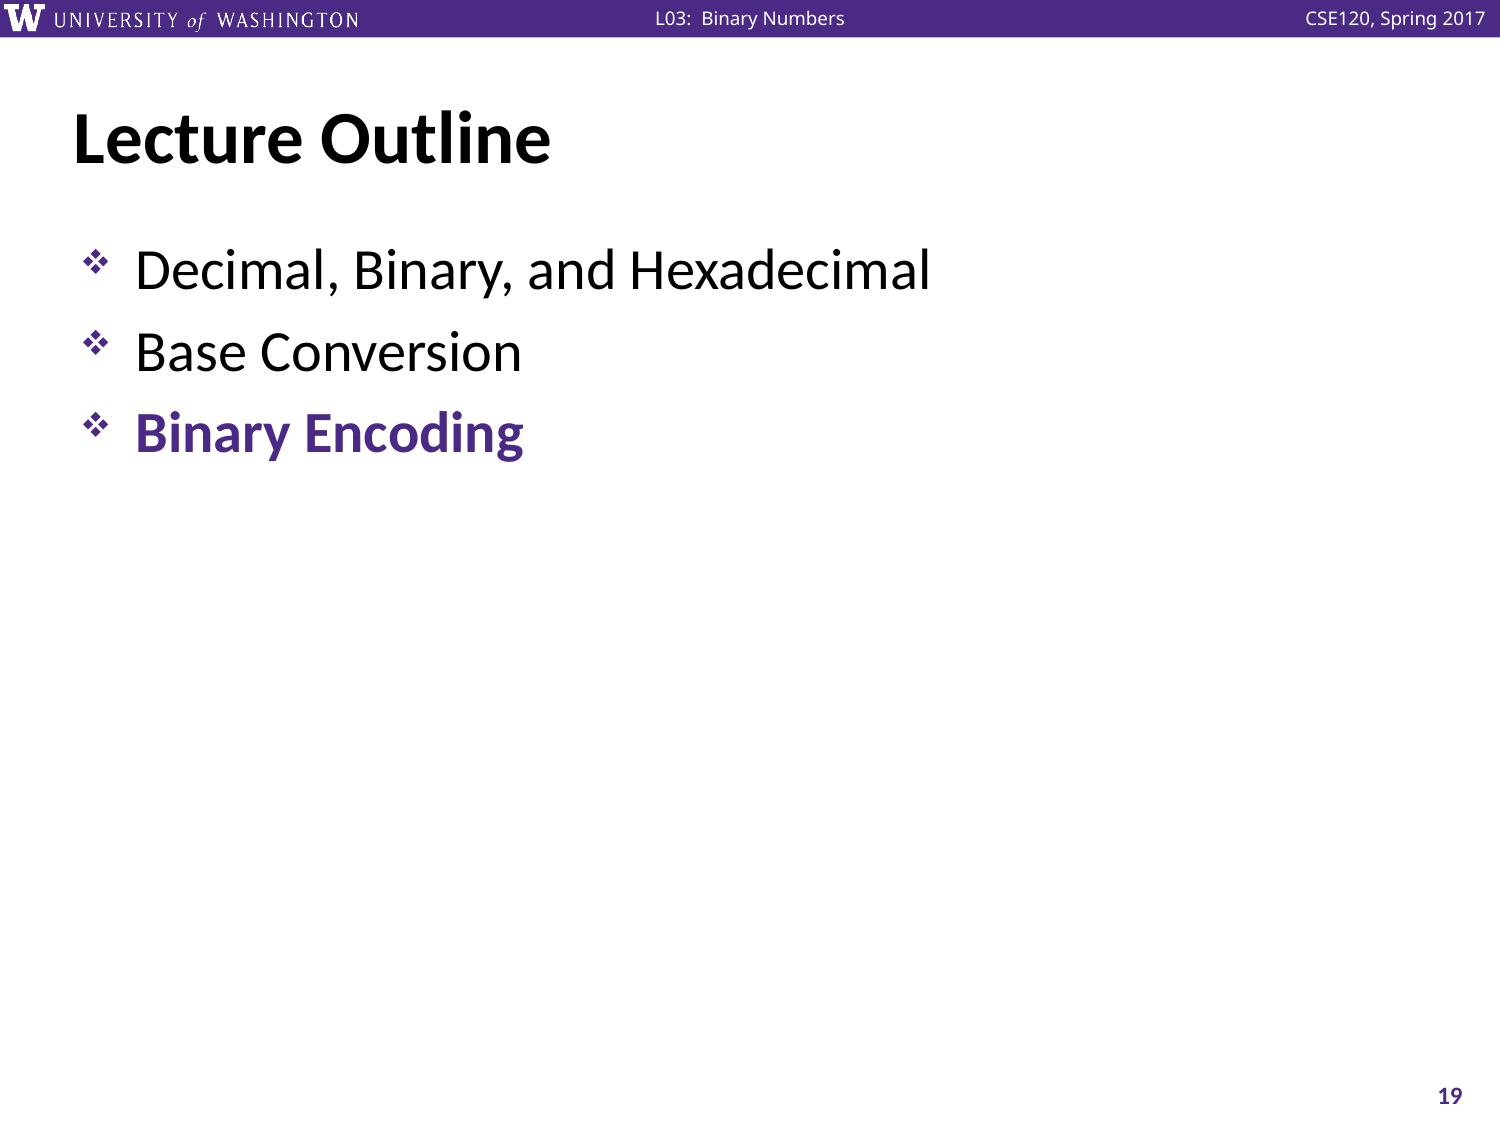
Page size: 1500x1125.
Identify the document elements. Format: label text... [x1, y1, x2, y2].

picture [4, 4, 358, 32]
slide_number 19 [1400, 1065, 1500, 1125]
title Lecture Outline [58, 71, 1438, 197]
list Decimal, Binary, and Hexadecimal Base Conversion Binary Encoding [64, 223, 1438, 1040]
